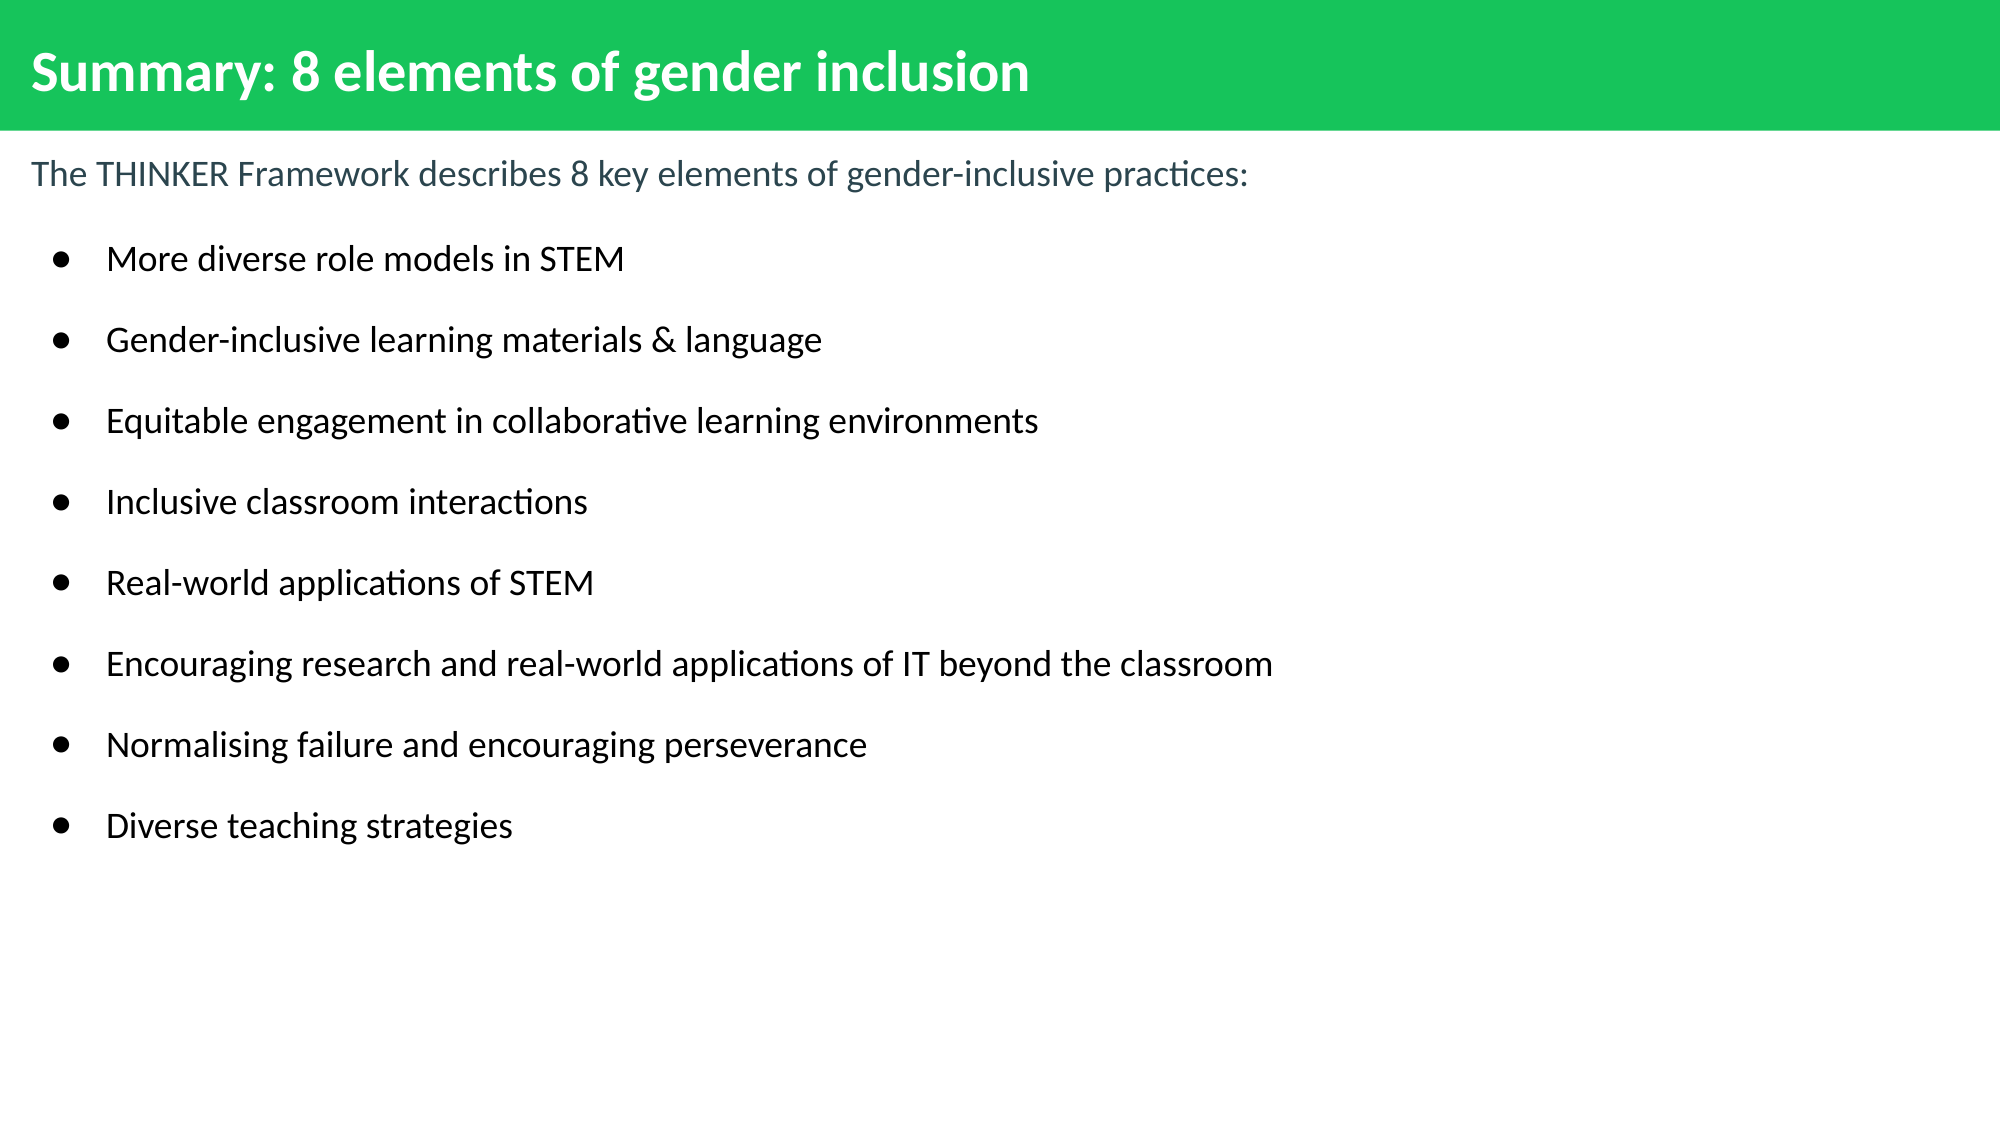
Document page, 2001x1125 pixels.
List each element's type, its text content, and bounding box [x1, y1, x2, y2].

title Summary: 8 elements of gender inclusion [16, 13, 1976, 131]
list The THINKER Framework describes 8 key elements of gender-inclusive practices: More diverse role models in STEM Gender-inclusive learning materials & language Equitable engagement in collaborative learning environments Inclusive classroom interactions Real-world applications of STEM Encouraging research and real-world applications of IT beyond the classroom Normalising failure and encouraging perseverance Diverse teaching strategies [16, 146, 1976, 1112]
